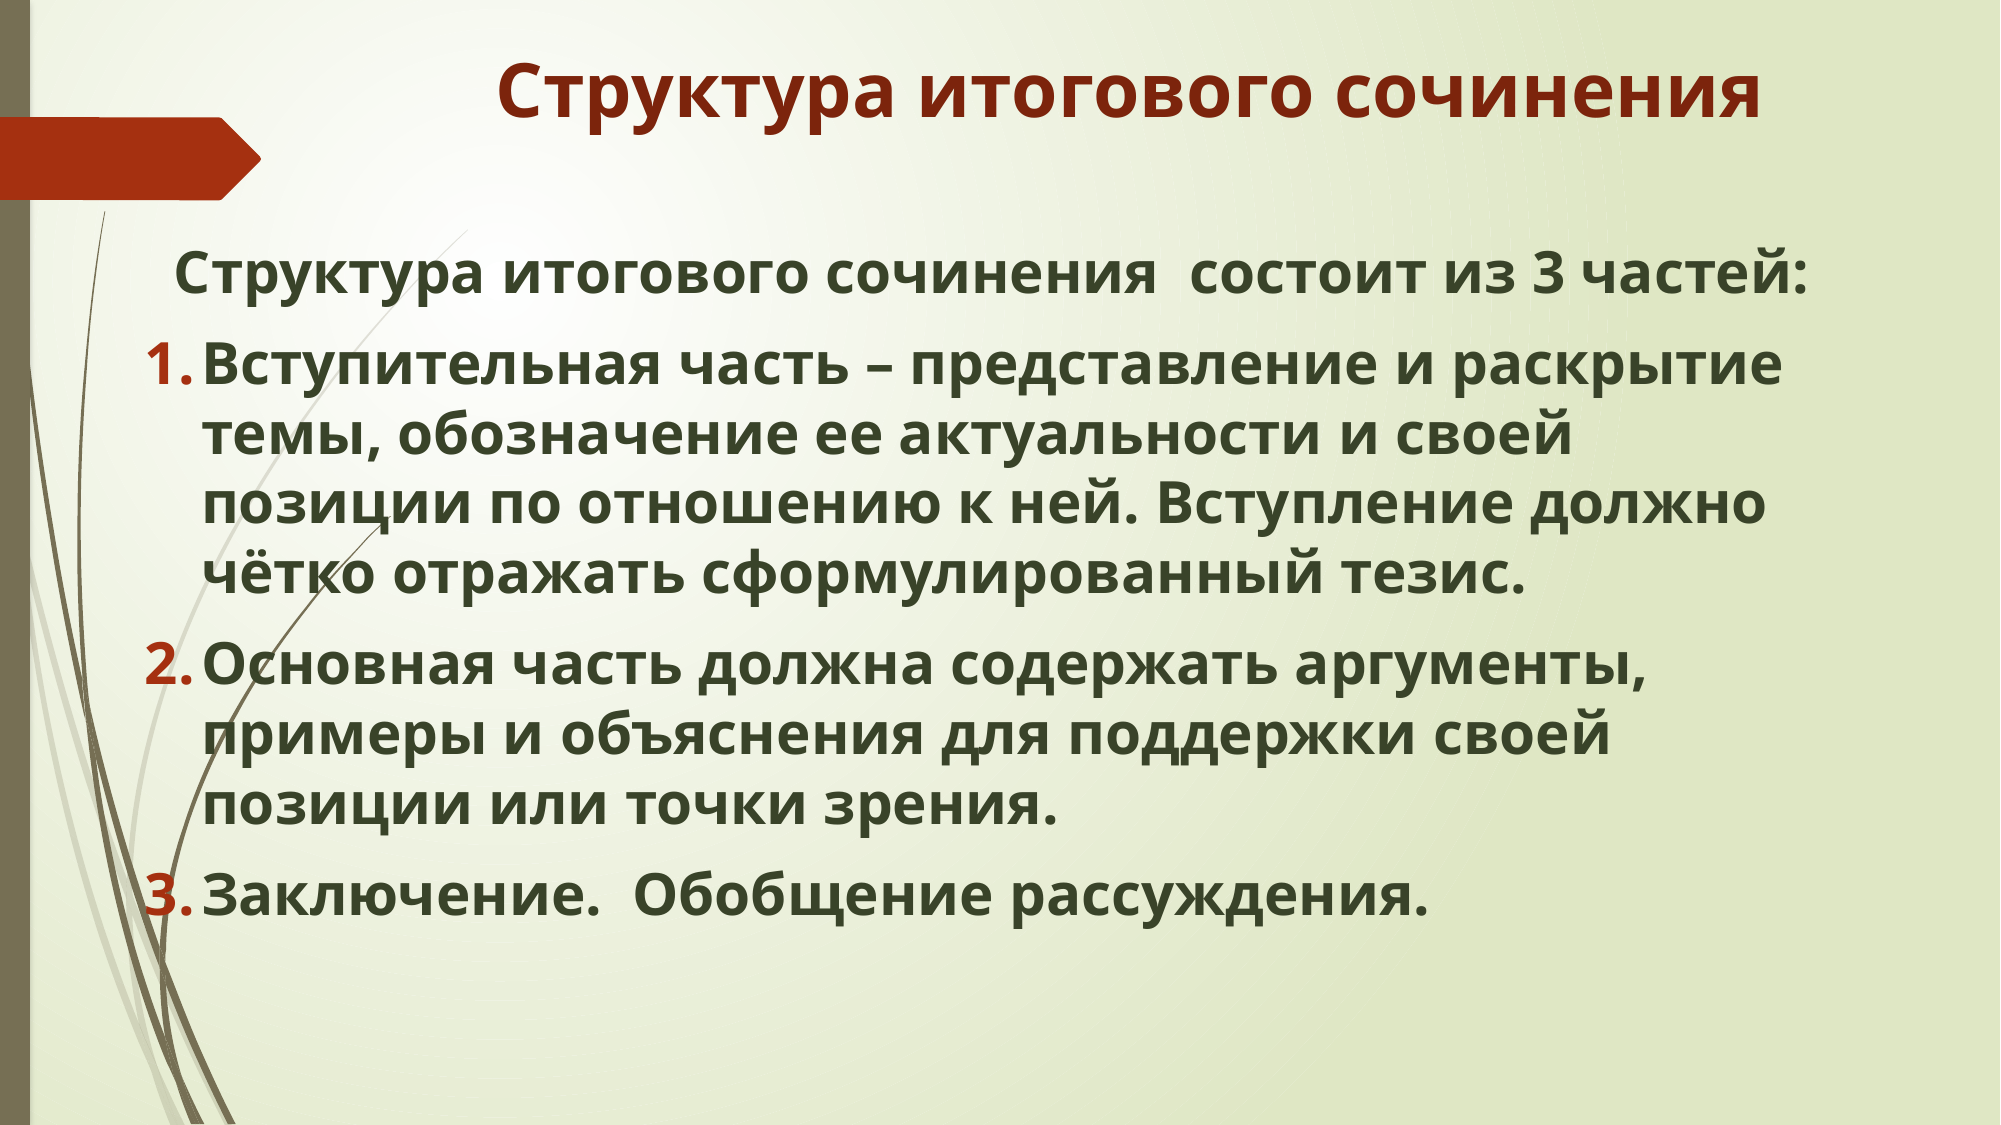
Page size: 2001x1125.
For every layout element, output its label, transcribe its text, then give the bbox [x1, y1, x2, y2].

list Структура итогового сочинения состоит из 3 частей: Вступительная часть – представление и раскрытие темы, обозначение ее актуальности и своей позиции по отношению к ней. Вступление должно чётко отражать сформулированный тезис. Основная часть должна содержать аргументы, примеры и объяснения для поддержки своей позиции или точки зрения. Заключение. Обобщение рассуждения. [129, 227, 1869, 848]
title Структура итогового сочинения [307, 34, 1972, 180]
